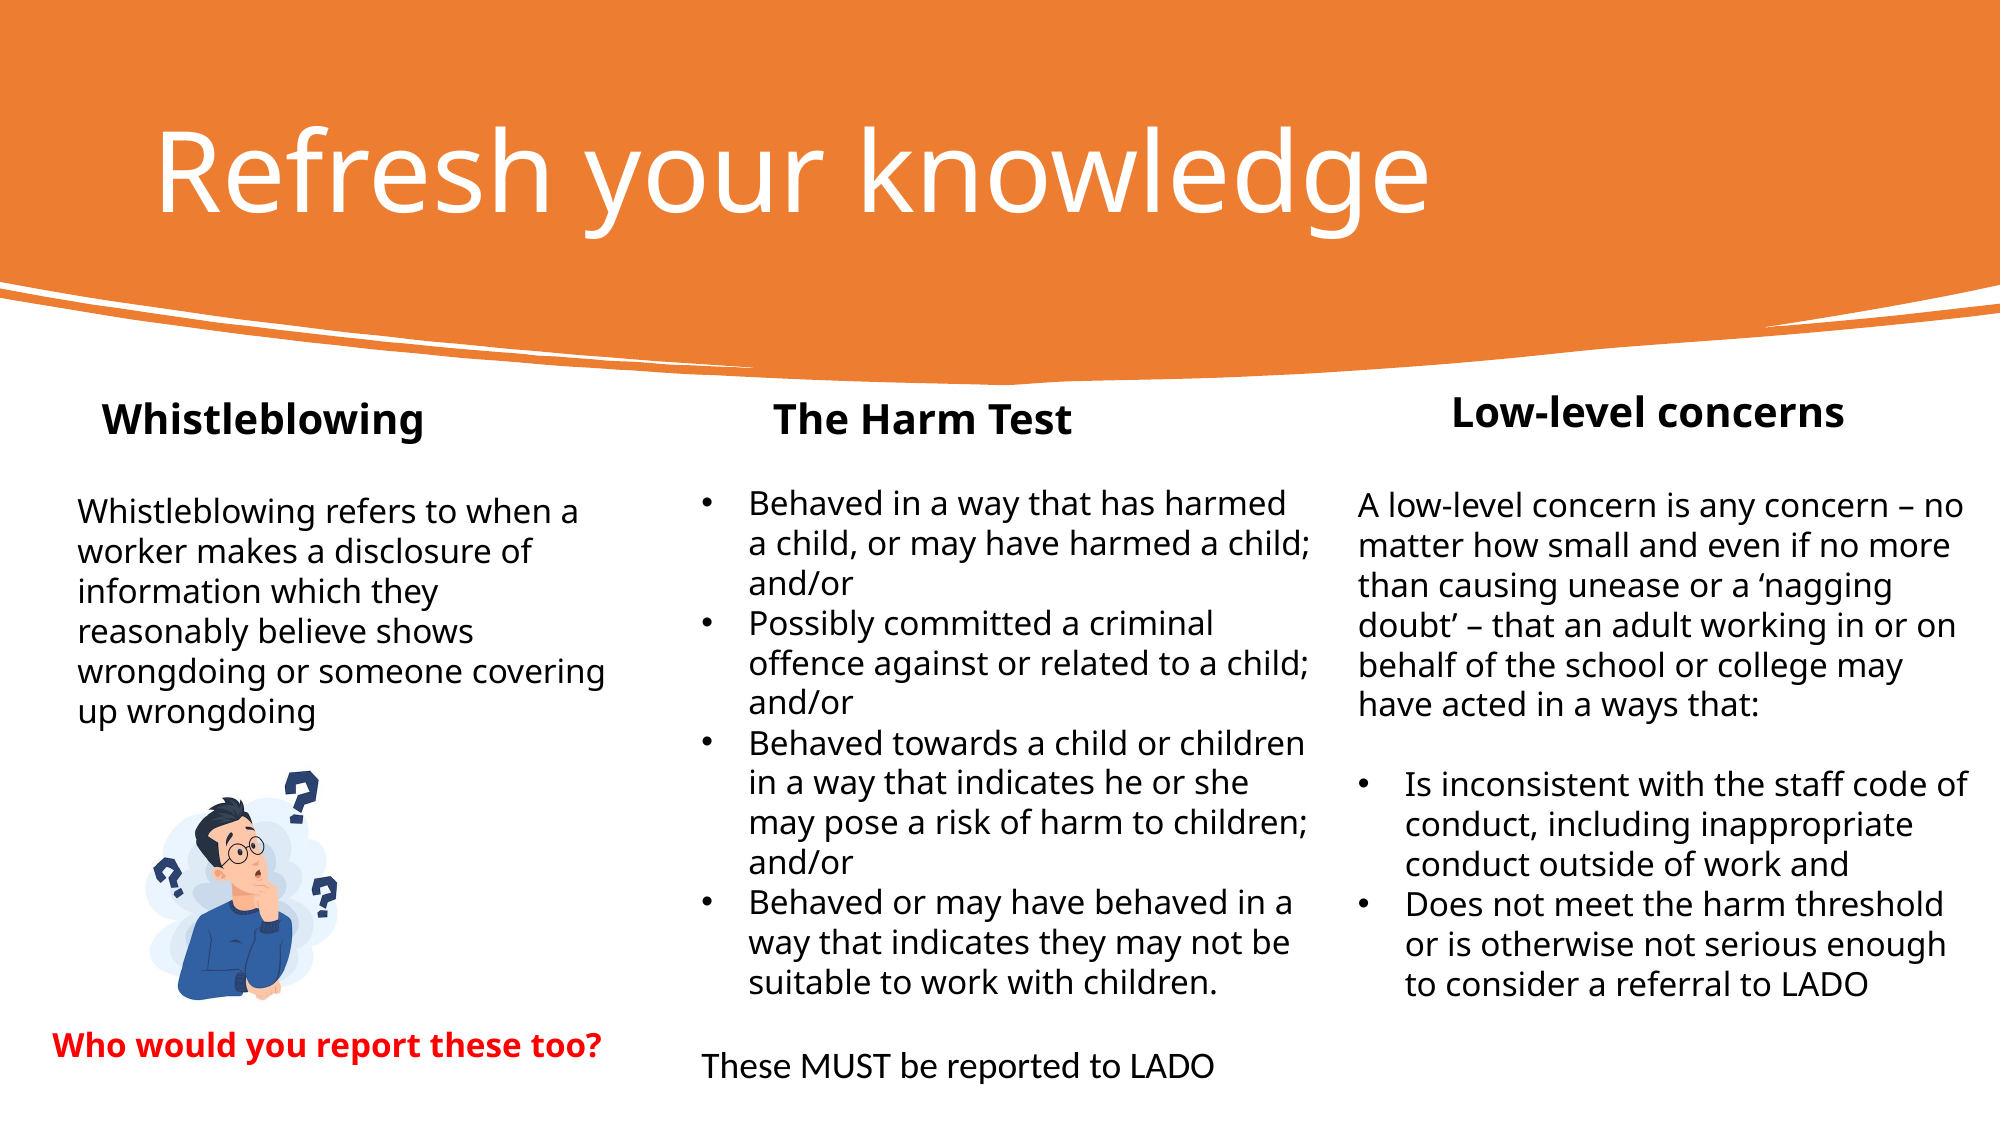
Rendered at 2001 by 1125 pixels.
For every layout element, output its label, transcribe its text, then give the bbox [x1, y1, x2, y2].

text_box Who would you report these too? [37, 1016, 625, 1072]
text_box Behaved in a way that has harmed a child, or may have harmed a child; and/or Possibly committed a criminal offence against or related to a child; and/or Behaved towards a child or children in a way that indicates he or she may pose a risk of harm to children; and/or Behaved or may have behaved in a way that indicates they may not be suitable to work with children. These MUST be reported to LADO [686, 474, 1331, 1094]
text_box The Harm Test [758, 385, 1136, 450]
text_box [0, 0, 2000, 385]
text_box Whistleblowing refers to when a worker makes a disclosure of information which they reasonably believe shows wrongdoing or someone covering up wrongdoing [62, 483, 625, 738]
text_box A low-level concern is any concern – no matter how small and even if no more than causing unease or a ‘nagging doubt’ – that an adult working in or on behalf of the school or college may have acted in a ways that: Is inconsistent with the staff code of conduct, including inappropriate conduct outside of work and Does not meet the harm threshold or is otherwise not serious enough to consider a referral to LADO [1343, 476, 1987, 1011]
text_box [1785, 286, 2000, 325]
title Refresh your knowledge [137, 65, 1863, 287]
text_box [0, 283, 699, 365]
text_box [0, 298, 2000, 1125]
text_box Low-level concerns [1435, 378, 1863, 444]
picture [80, 740, 387, 1047]
text_box Whistleblowing [80, 385, 458, 450]
